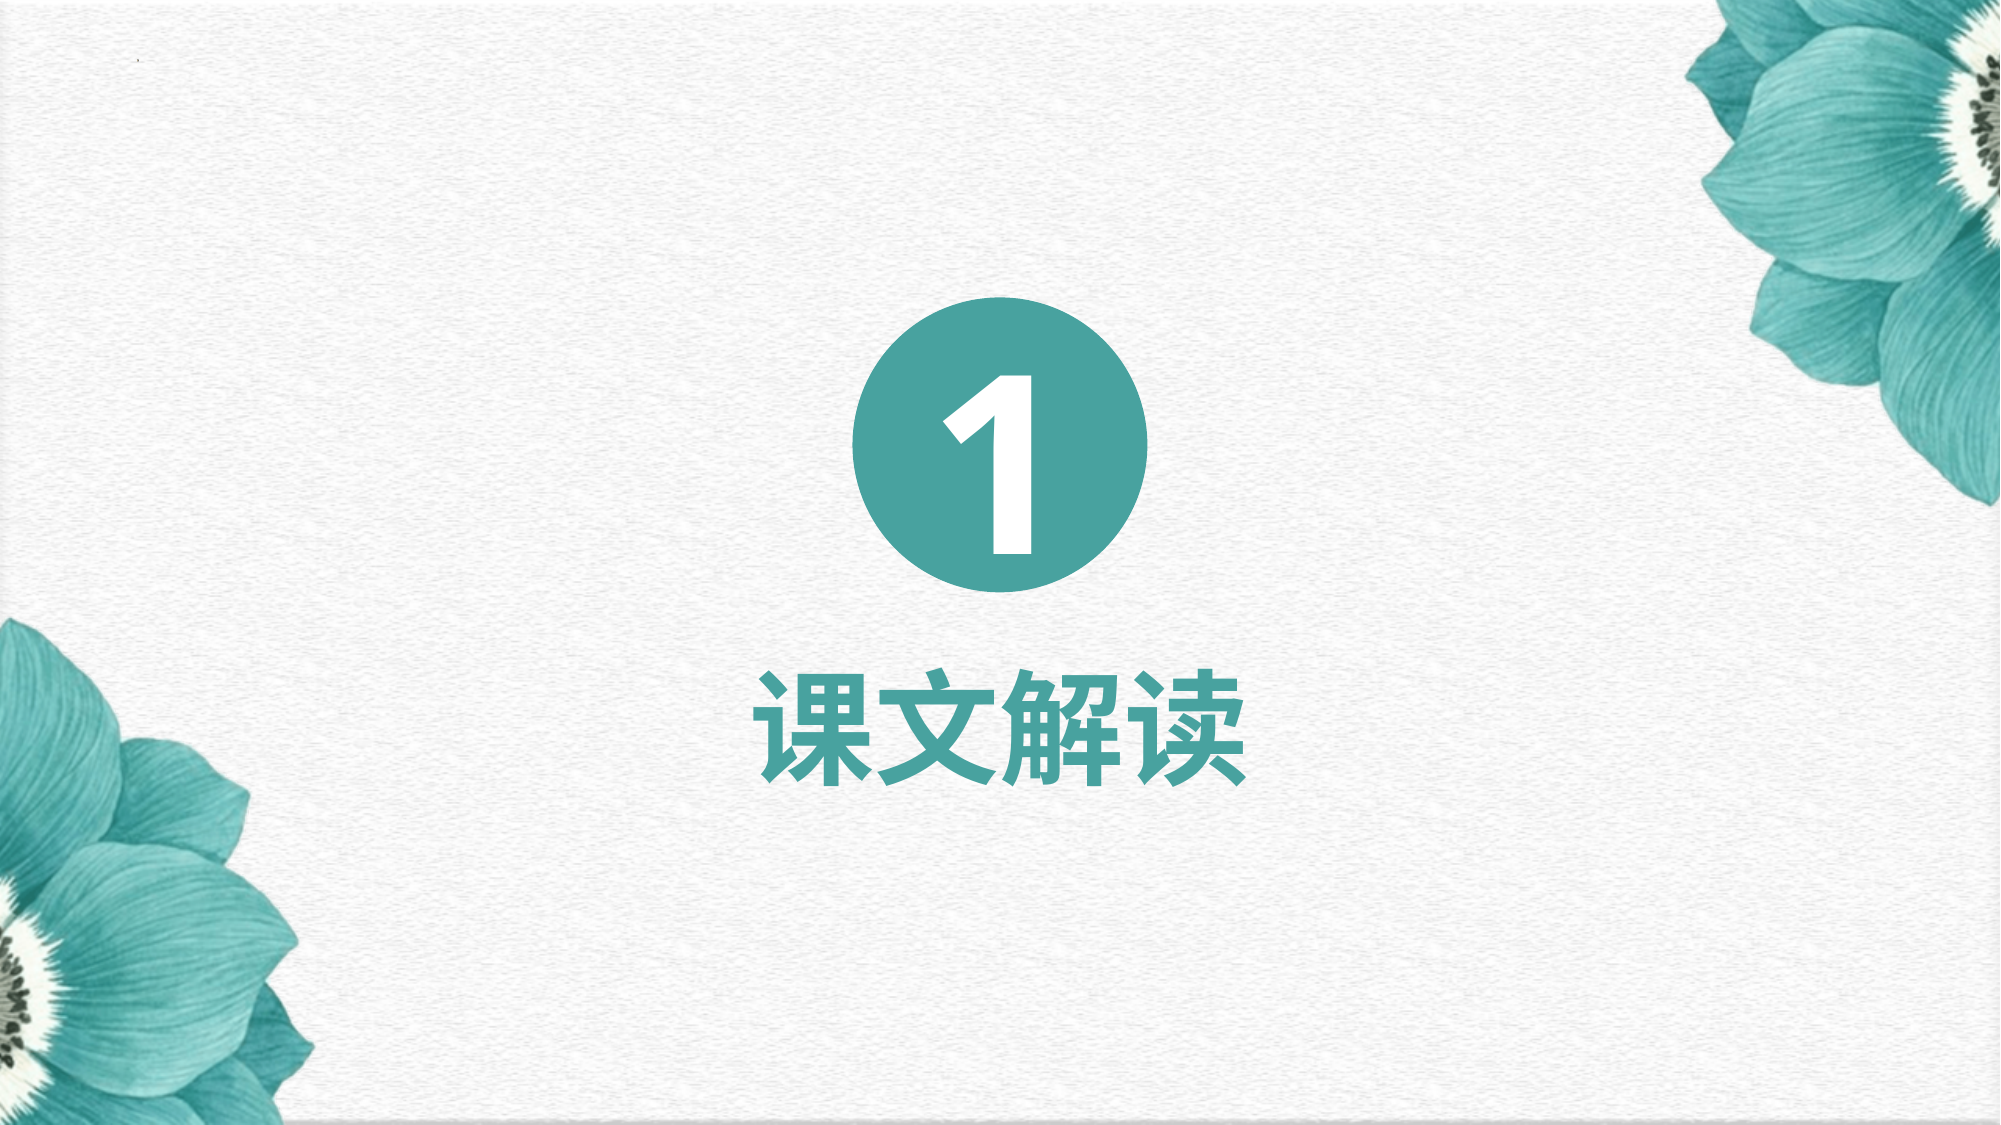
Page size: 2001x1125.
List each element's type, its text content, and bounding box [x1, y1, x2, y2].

text_box 1 [913, 297, 1087, 613]
text_box 课文解读 [735, 643, 1265, 808]
text_box [1087, 324, 1149, 566]
text_box [851, 324, 913, 566]
picture [0, 0, 2000, 1125]
